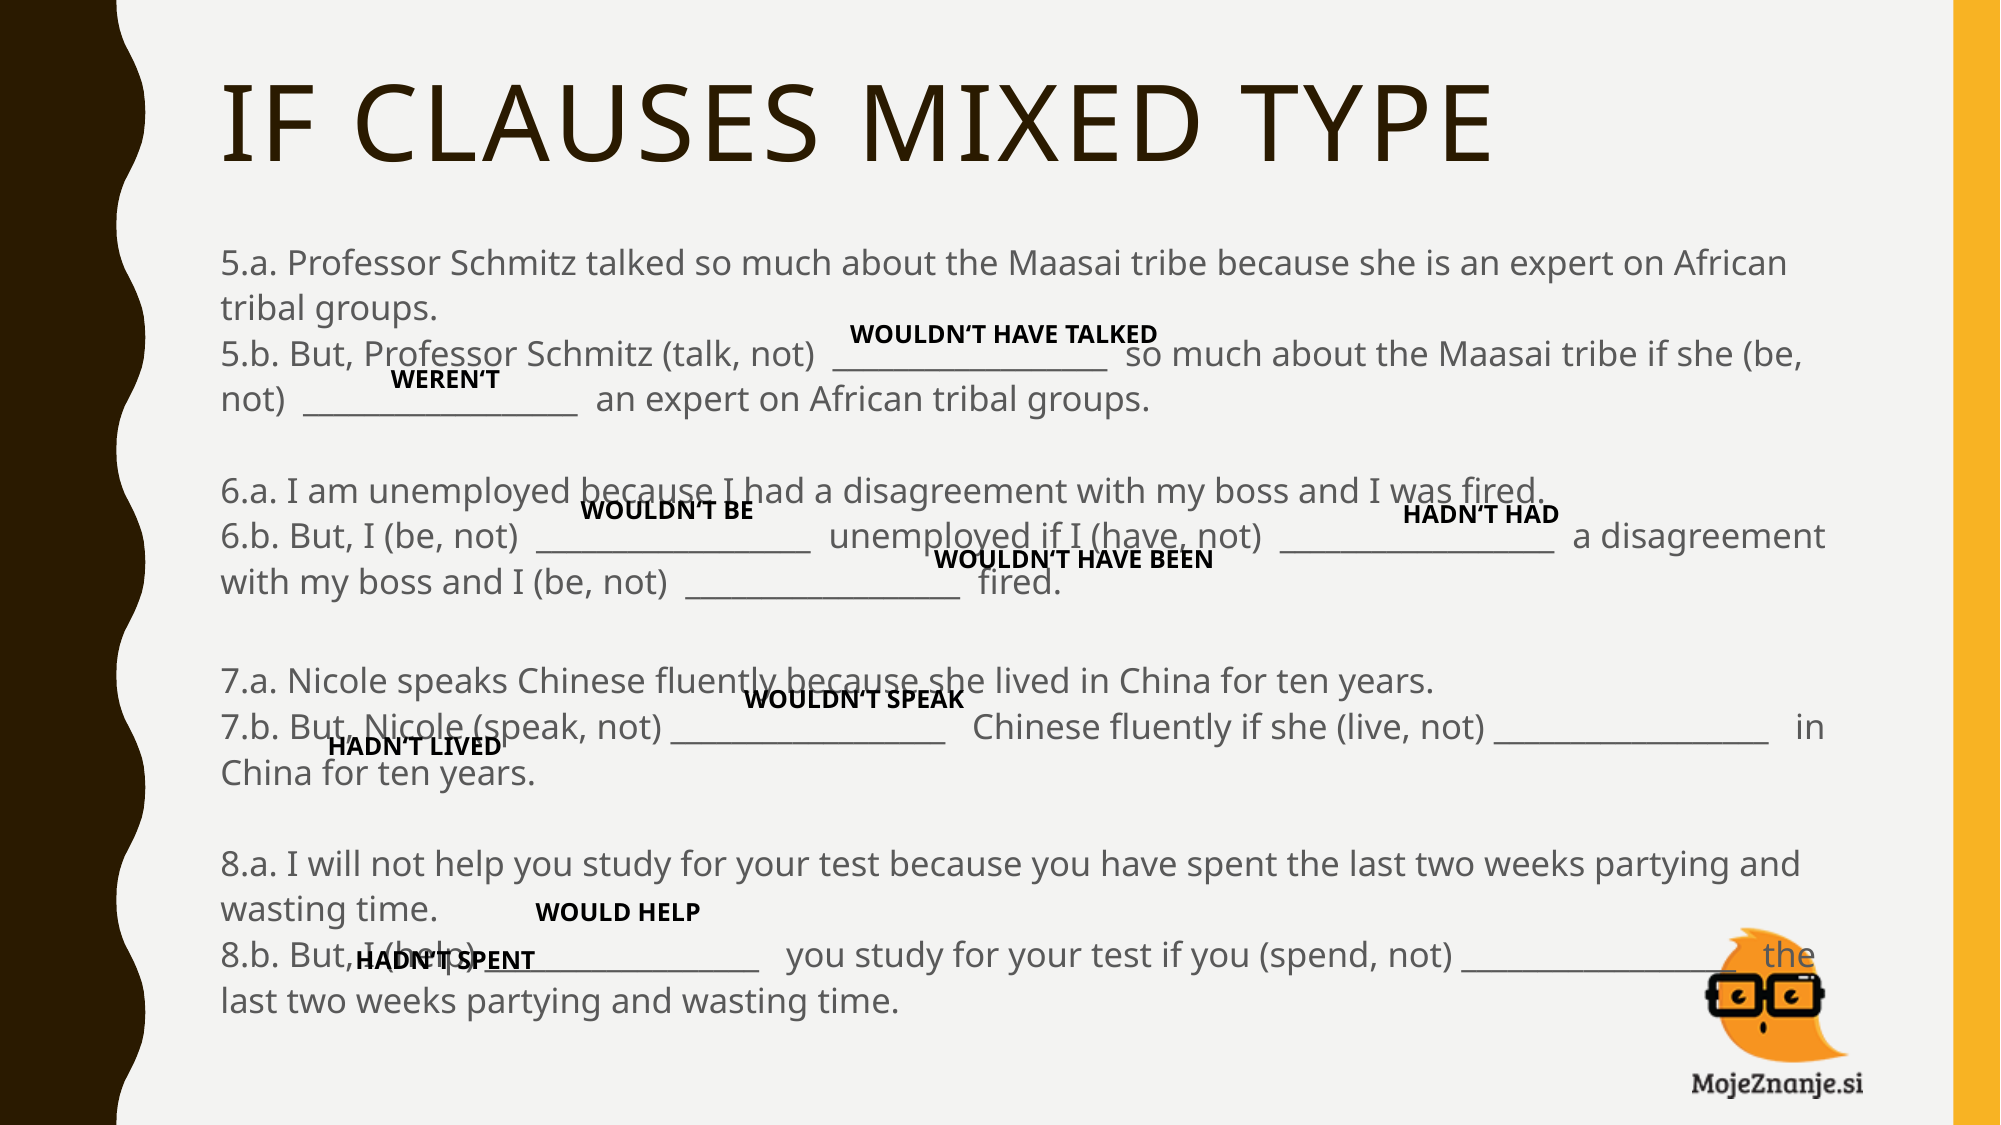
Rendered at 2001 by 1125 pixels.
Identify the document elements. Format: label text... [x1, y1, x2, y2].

title IF CLAUSES mixed type [205, 62, 1875, 228]
text_box HADN‘T LIVED [312, 723, 518, 768]
text_box WOULDN‘T HAVE BEEN [919, 536, 1230, 581]
list 5.a. Professor Schmitz talked so much about the Maasai tribe because she is an expert on African tribal groups. 5.b. But, Professor Schmitz (talk, not) __________________ so much about the Maasai tribe if she (be, not) __________________ an expert on African tribal groups. 6.a. I am unemployed because I had a disagreement with my boss and I was fired. 6.b. But, I (be, not) __________________ unemployed if I (have, not) __________________ a disagreement with my boss and I (be, not) __________________ fired. 7.a. Nicole speaks Chinese fluently because she lived in China for ten years. 7.b. But, Nicole (speak, not) __________________ Chinese fluently if she (live, not) __________________ in China for ten years. 8.a. I will not help you study for your test because you have spent the last two weeks partying and wasting time. 8.b. But, I (help) __________________ you study for your test if you (spend, not) __________________ the last two weeks partying and wasting time. [205, 228, 1875, 1034]
picture [1692, 1034, 1863, 1099]
text_box HADN‘T HAD [1387, 490, 1575, 536]
text_box WEREN‘T [376, 356, 516, 401]
text_box WOULDN‘T SPEAK [729, 676, 980, 721]
text_box WOULDN‘T HAVE TALKED [835, 310, 1174, 356]
text_box HADN‘T SPENT [340, 937, 551, 983]
text_box WOULD HELP [520, 889, 717, 934]
text_box WOULDN‘T BE [565, 487, 770, 532]
